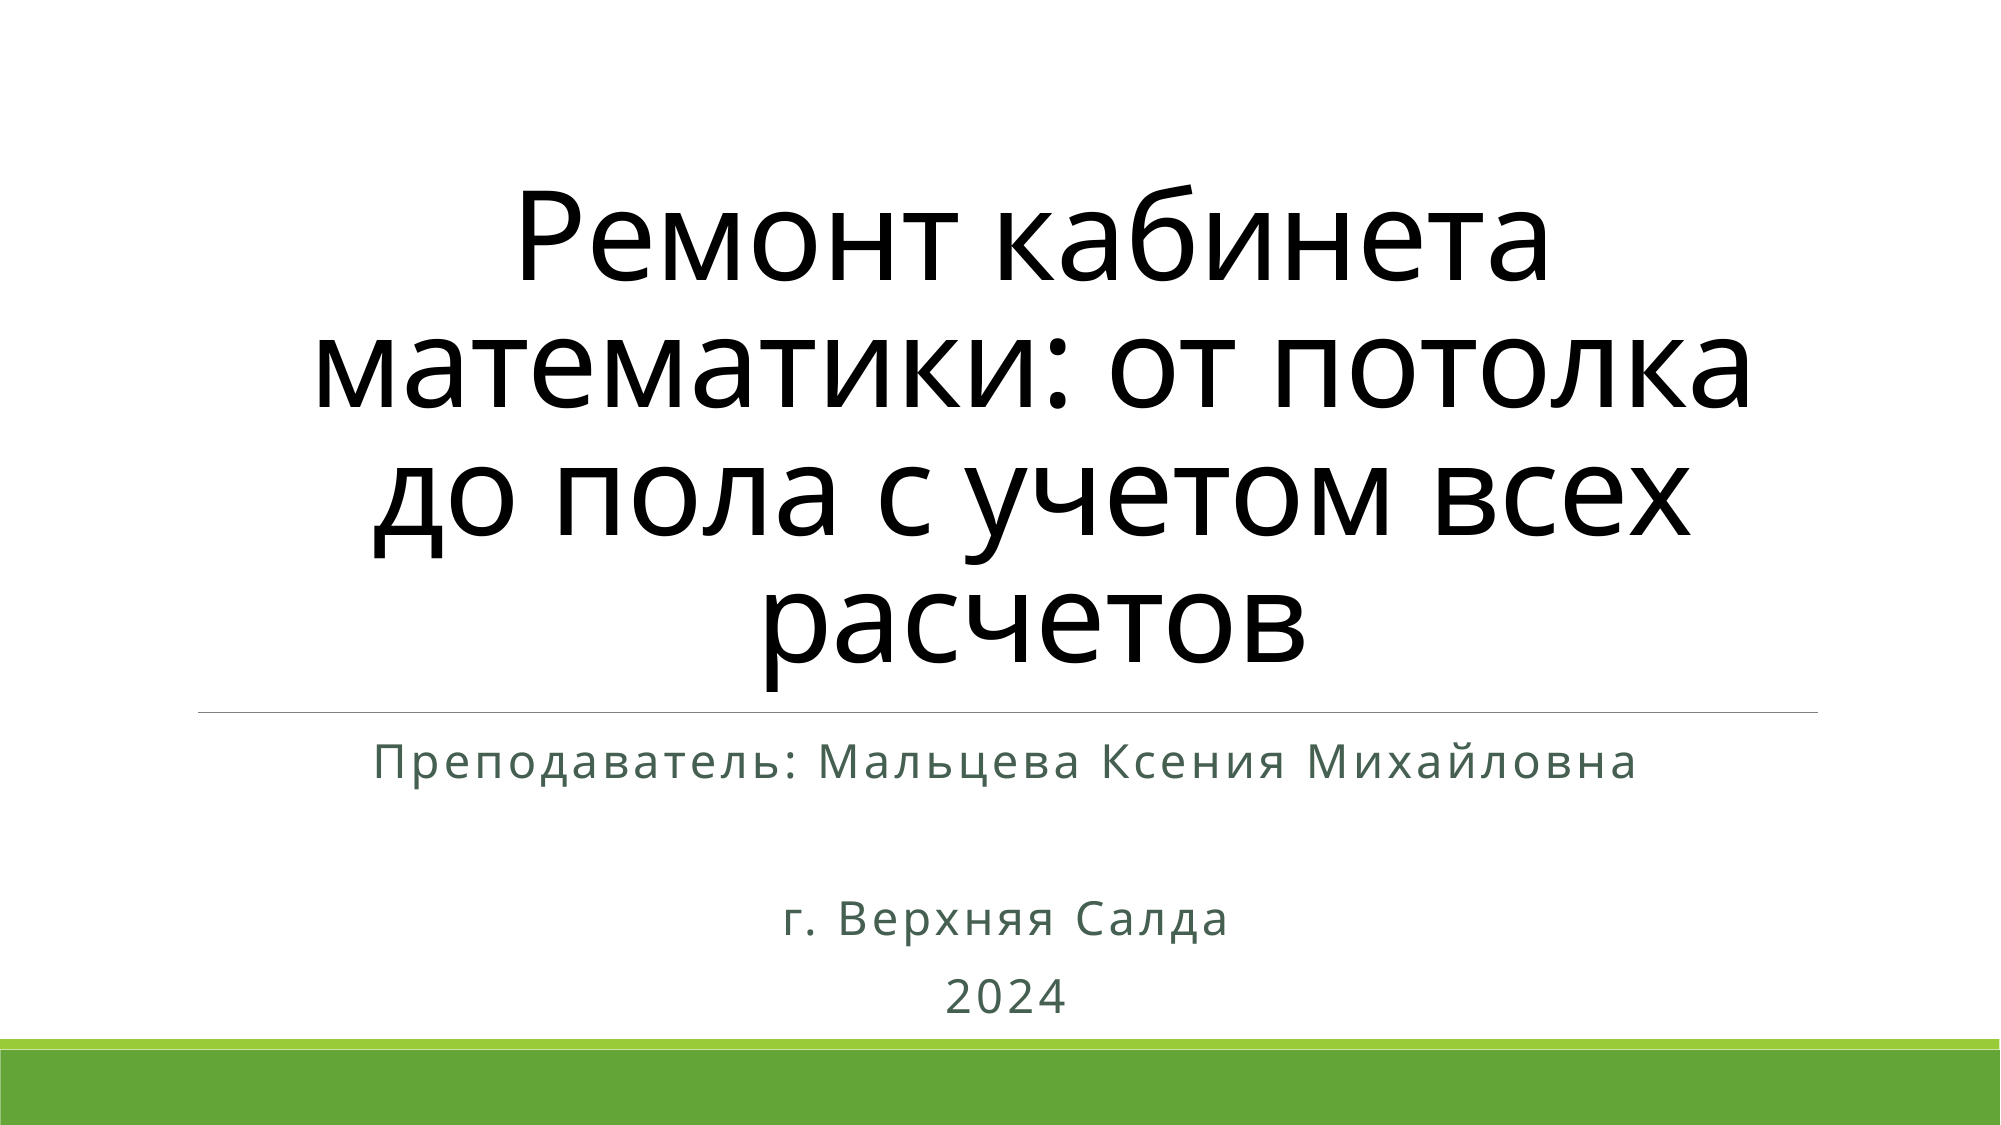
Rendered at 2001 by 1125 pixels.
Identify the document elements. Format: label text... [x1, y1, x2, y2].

subtitle Преподаватель: Мальцева Ксения Михайловна г. Верхняя Салда 2024 [180, 730, 1831, 1033]
title Ремонт кабинета математики: от потолка до пола с учетом всех расчетов [207, 30, 1858, 696]
